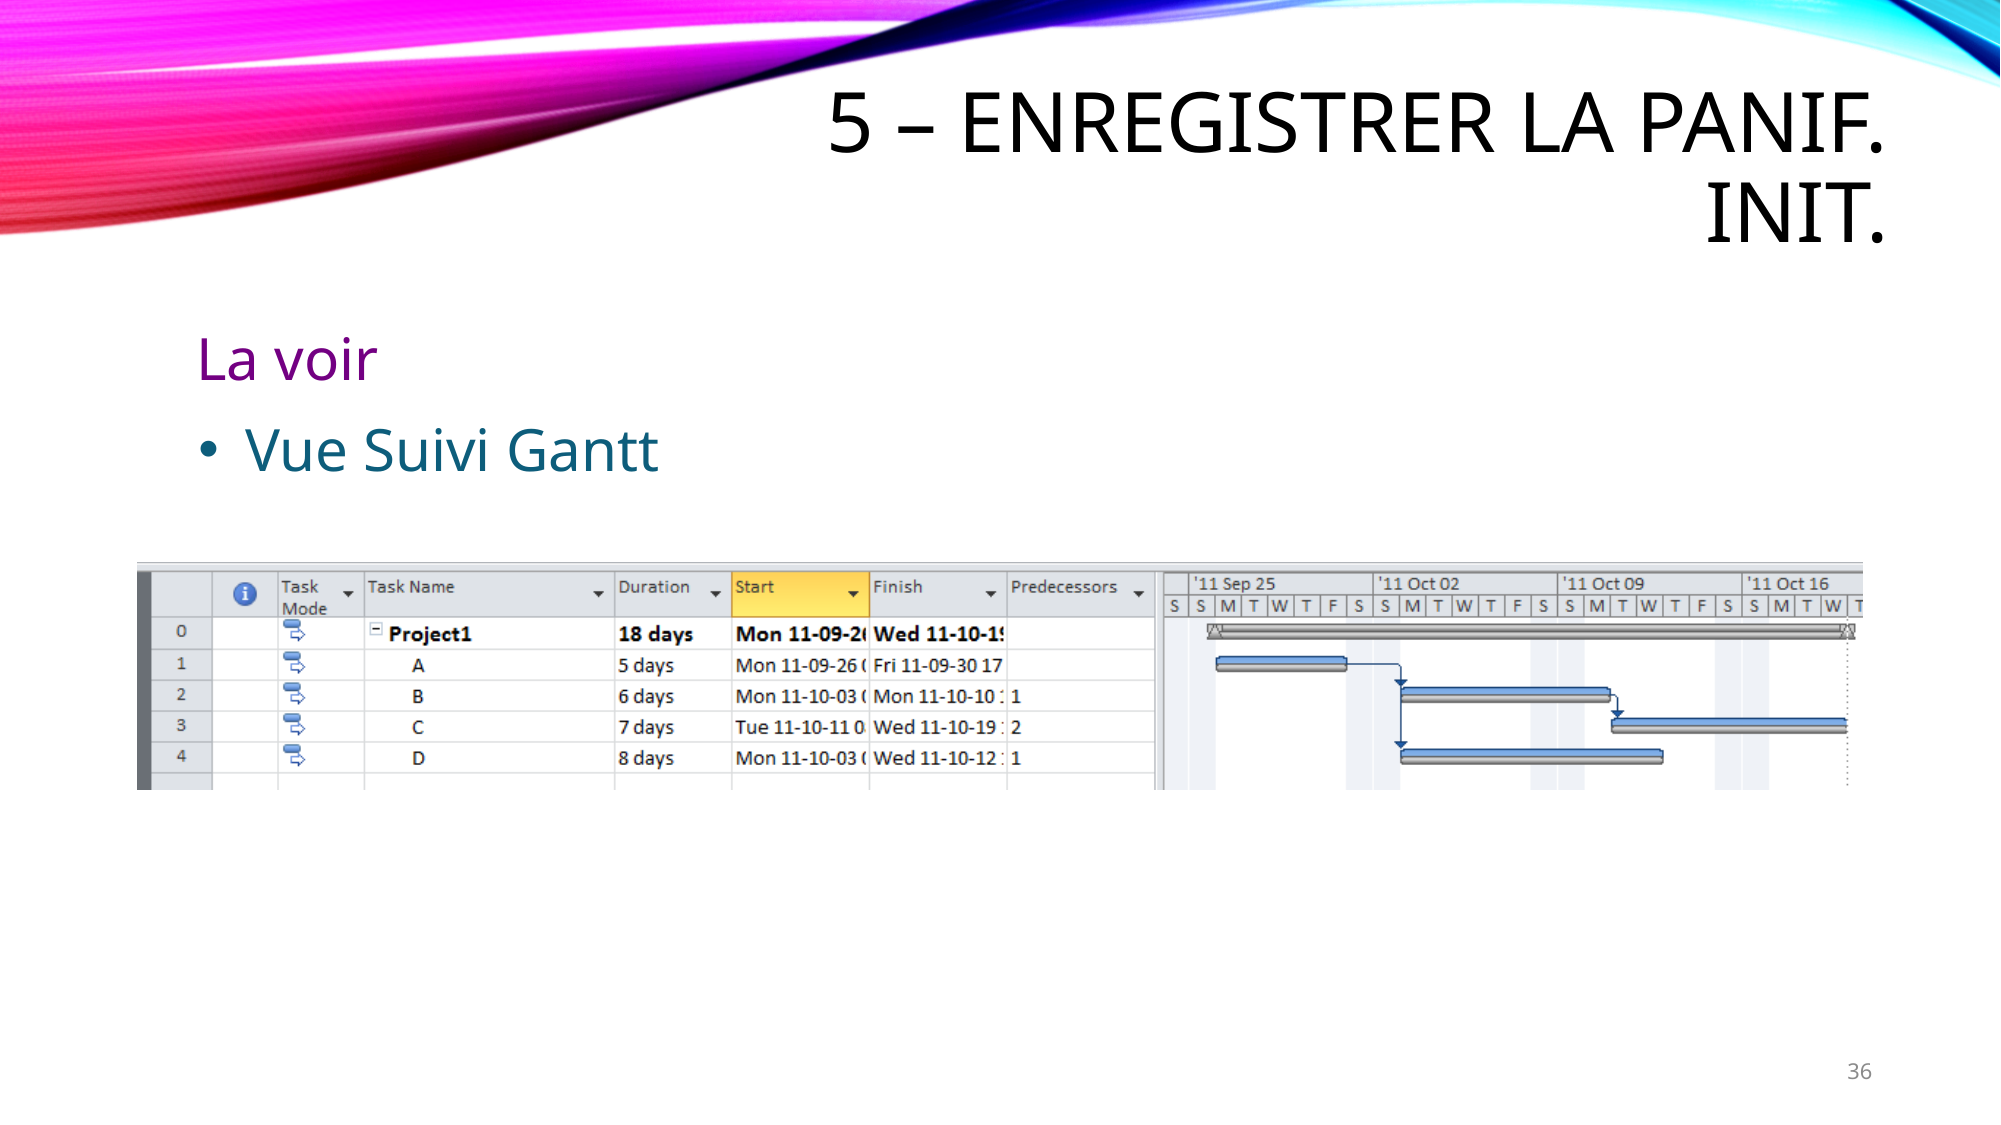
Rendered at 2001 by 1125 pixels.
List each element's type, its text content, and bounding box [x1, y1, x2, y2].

picture [137, 562, 1863, 790]
title 5 – Enregistrer la panif. init. [638, 64, 1904, 277]
text_box La voir [181, 244, 1868, 399]
text_box Vue Suivi Gantt [183, 406, 1447, 491]
slide_number 36 [1808, 1042, 1888, 1103]
picture [0, 0, 2000, 237]
picture [1910, 0, 2000, 45]
picture [1890, 0, 2000, 75]
